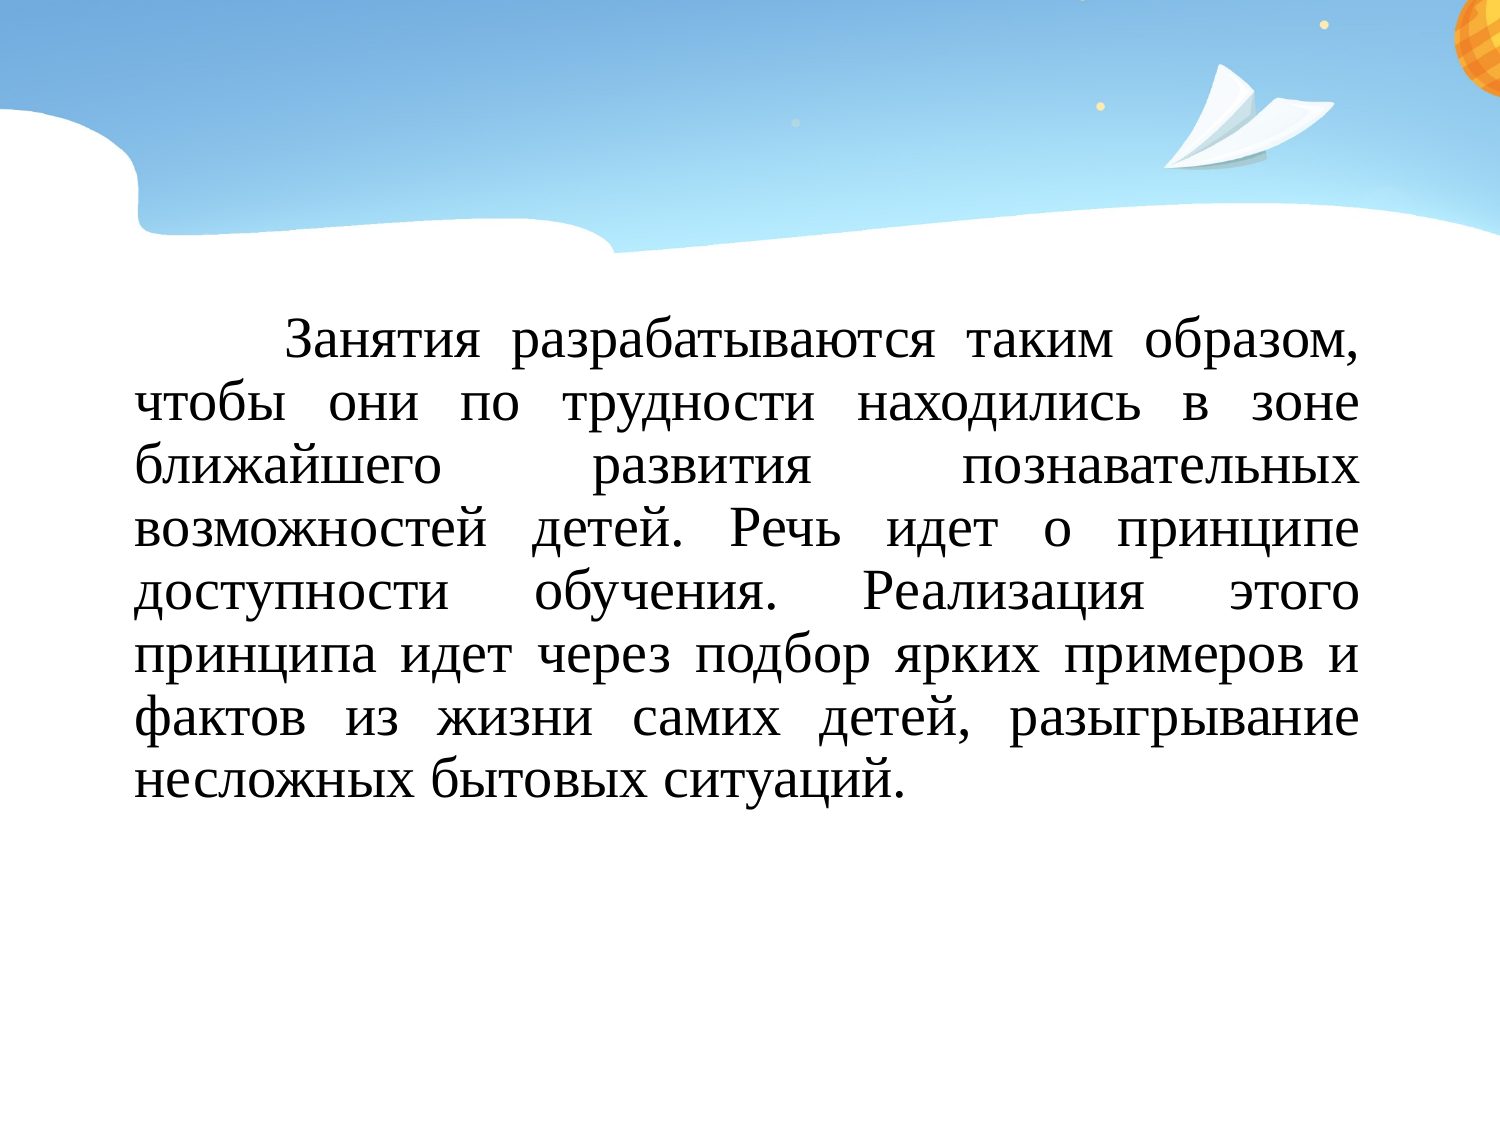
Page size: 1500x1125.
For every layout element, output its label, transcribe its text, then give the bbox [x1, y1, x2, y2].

picture [0, 0, 1500, 1125]
list Занятия разрабатываются таким образом, чтобы они по трудности находились в зоне ближайшего развития познавательных возможностей детей. Речь идет о принципе доступности обучения. Реализация этого принципа идет через подбор ярких примеров и фактов из жизни самих детей, разыгрывание несложных бытовых ситуаций. [82, 299, 1376, 1014]
